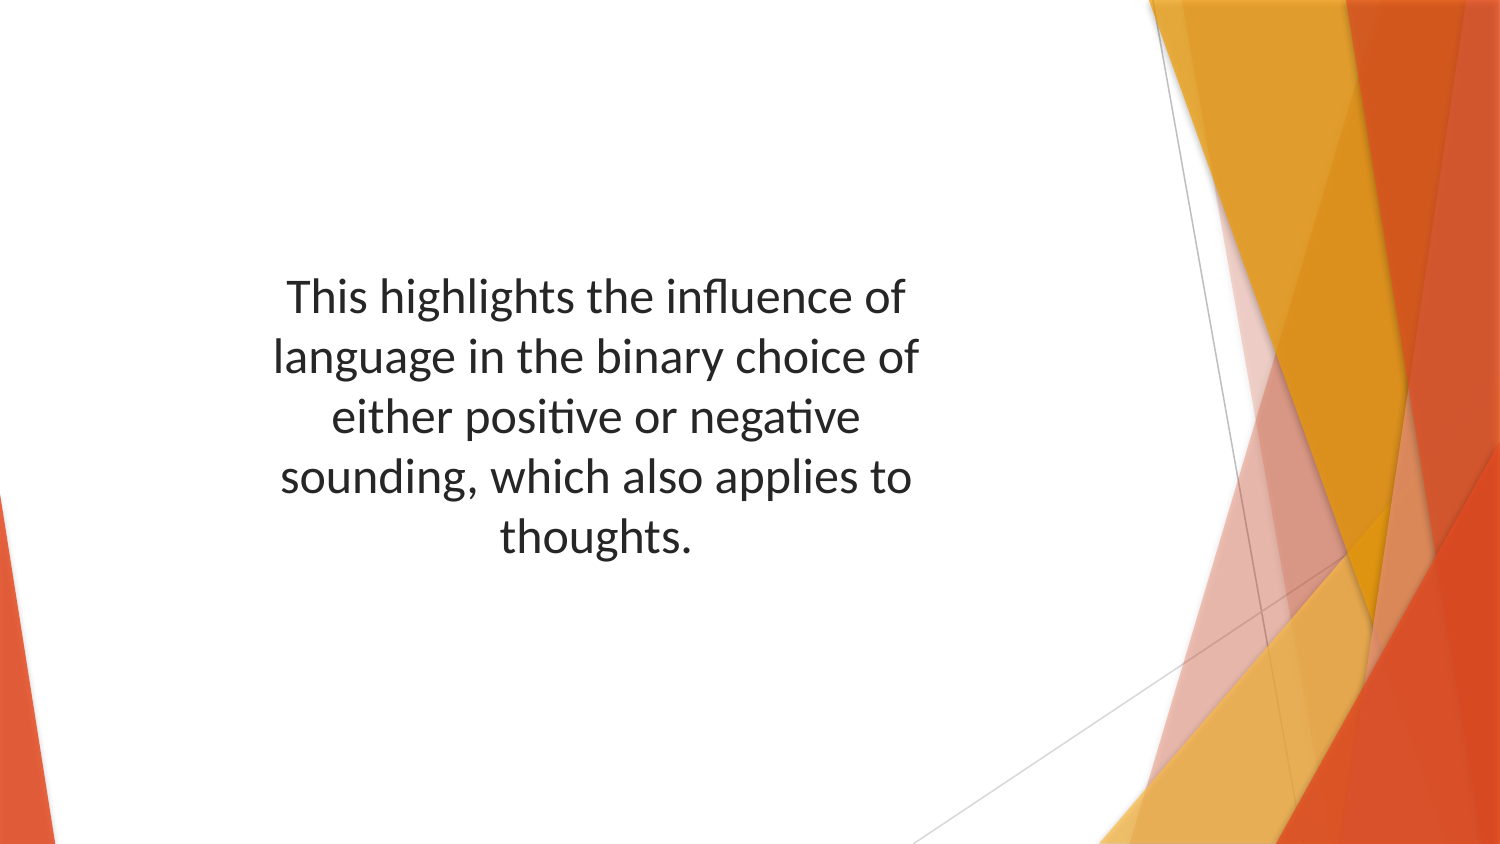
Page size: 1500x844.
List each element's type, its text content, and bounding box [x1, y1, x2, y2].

list This highlights the influence of language in the binary choice of either positive or negative sounding, which also applies to thoughts. [230, 256, 963, 576]
